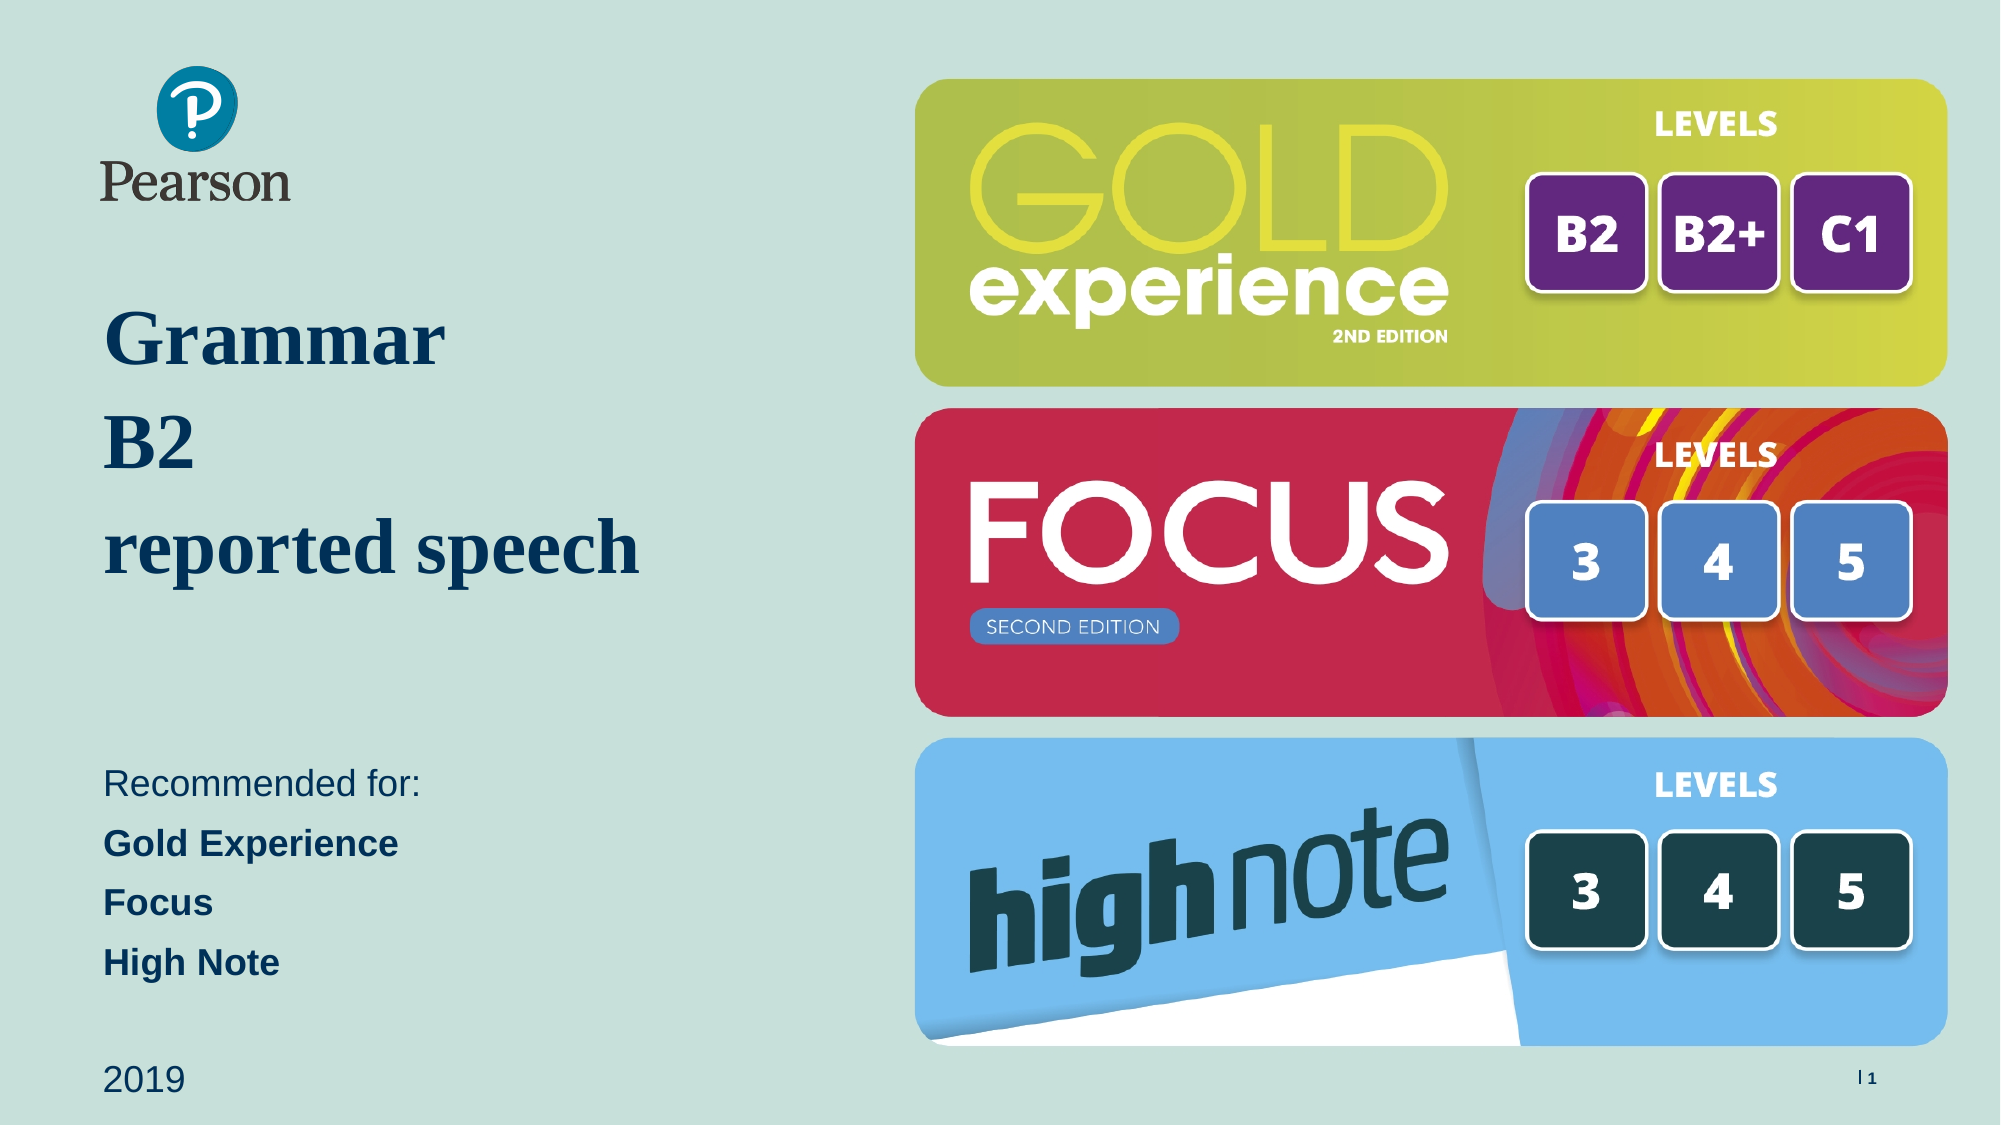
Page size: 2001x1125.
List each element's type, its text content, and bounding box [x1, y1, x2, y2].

text_box Recommended for: Gold Experience Focus High Note [103, 743, 857, 930]
slide_number 1 [1867, 1068, 1896, 1087]
title Grammar B2 reported speech [103, 275, 921, 615]
list 2019 [102, 1045, 970, 1093]
picture [0, 0, 2001, 1125]
